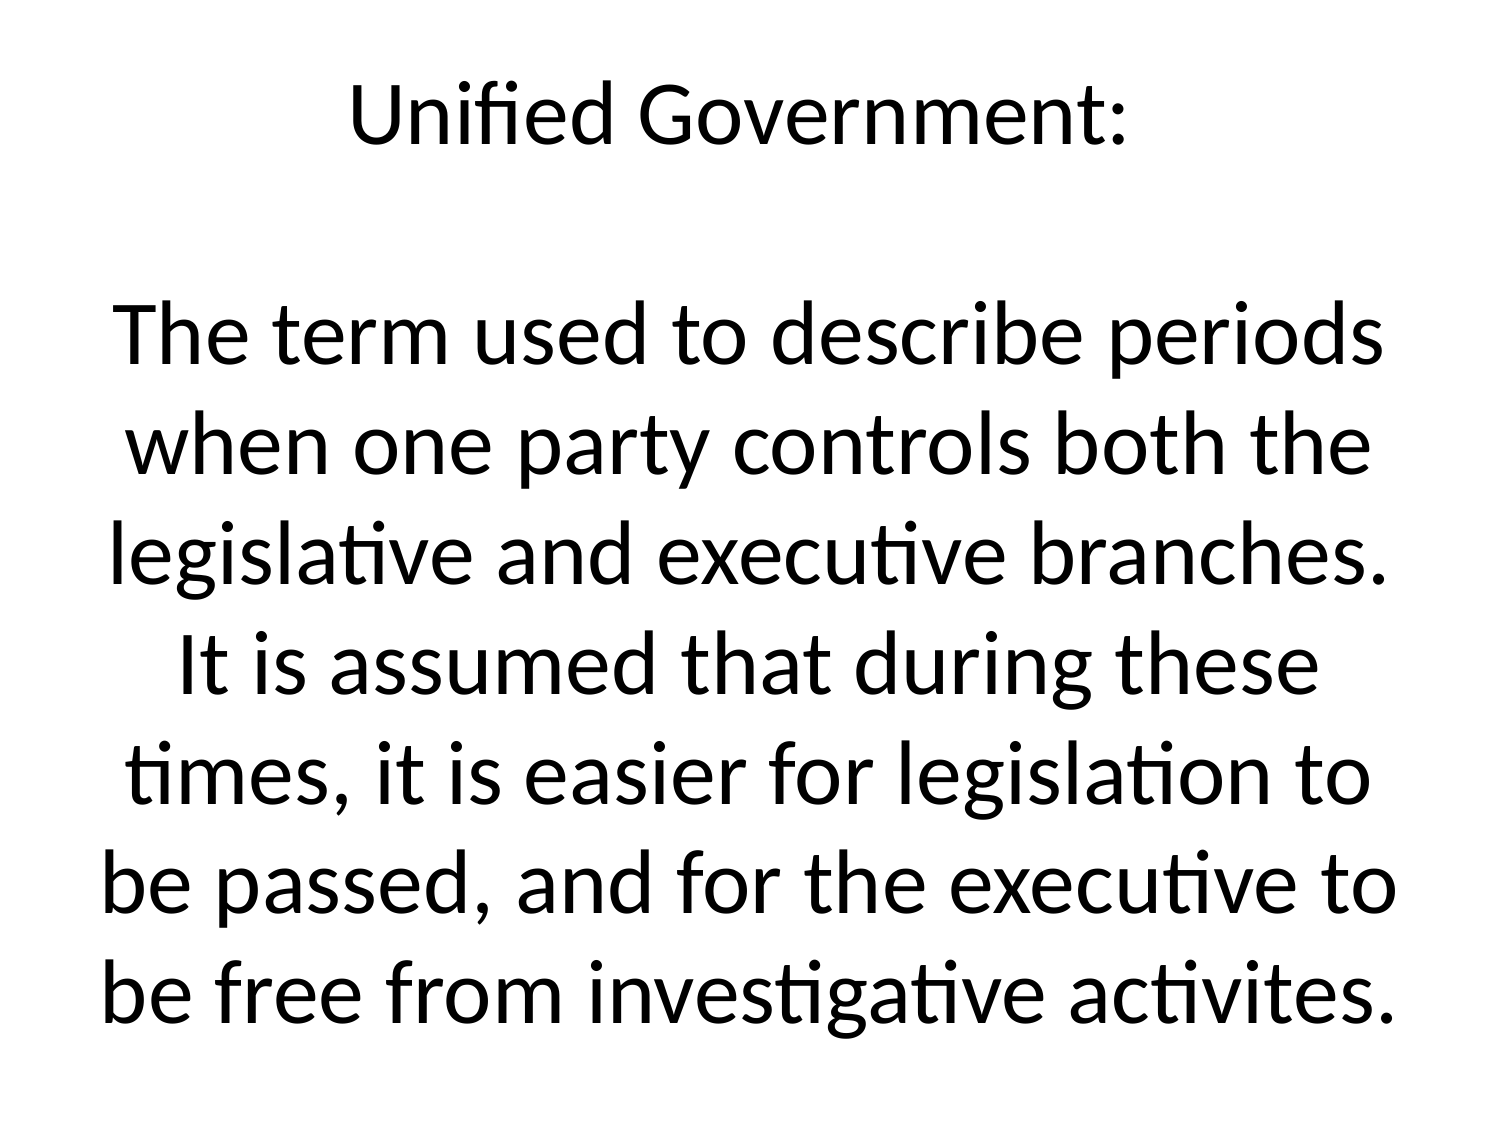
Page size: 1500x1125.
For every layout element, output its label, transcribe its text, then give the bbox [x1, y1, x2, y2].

title Unified Government: The term used to describe periods when one party controls both the legislative and executive branches. It is assumed that during these times, it is easier for legislation to be passed, and for the executive to be free from investigative activites. [74, 44, 1426, 1051]
